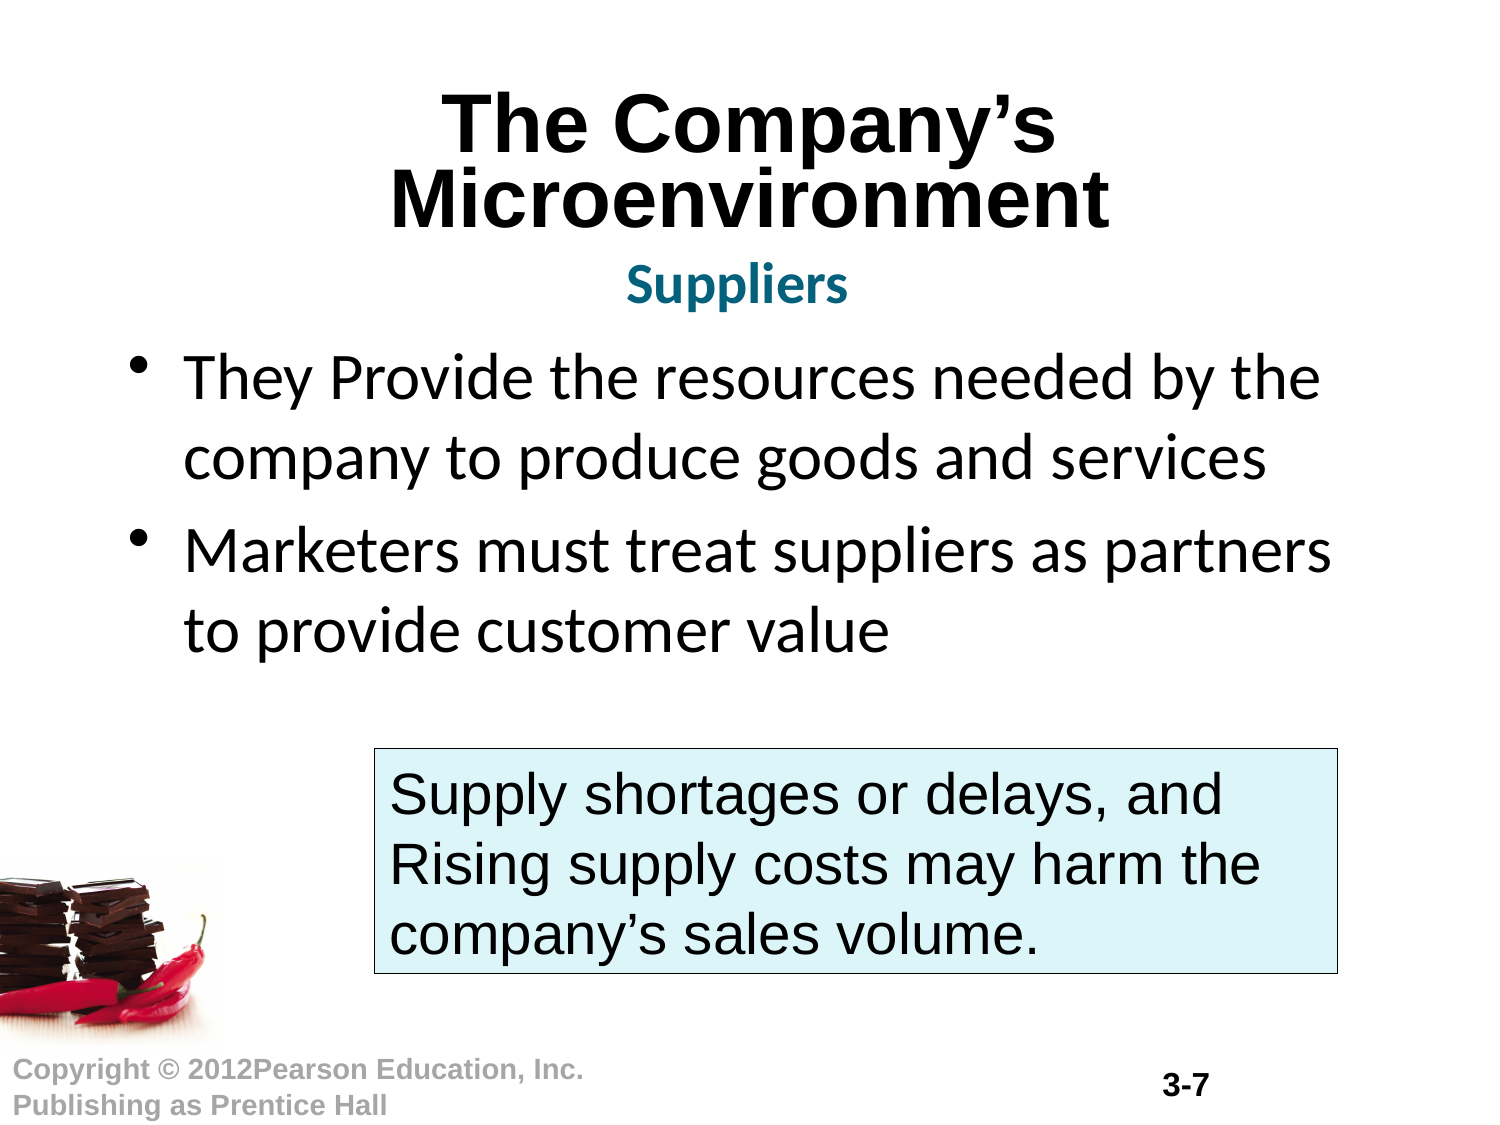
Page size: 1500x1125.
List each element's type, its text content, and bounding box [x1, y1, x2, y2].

list They Provide the resources needed by the company to produce goods and services Marketers must treat suppliers as partners to provide customer value [112, 324, 1388, 701]
picture [0, 862, 225, 1050]
list Suppliers [149, 237, 1326, 301]
title The Company’s Microenvironment [112, 37, 1388, 226]
text_box Supply shortages or delays, and Rising supply costs may harm the company’s sales volume. [374, 748, 1338, 974]
